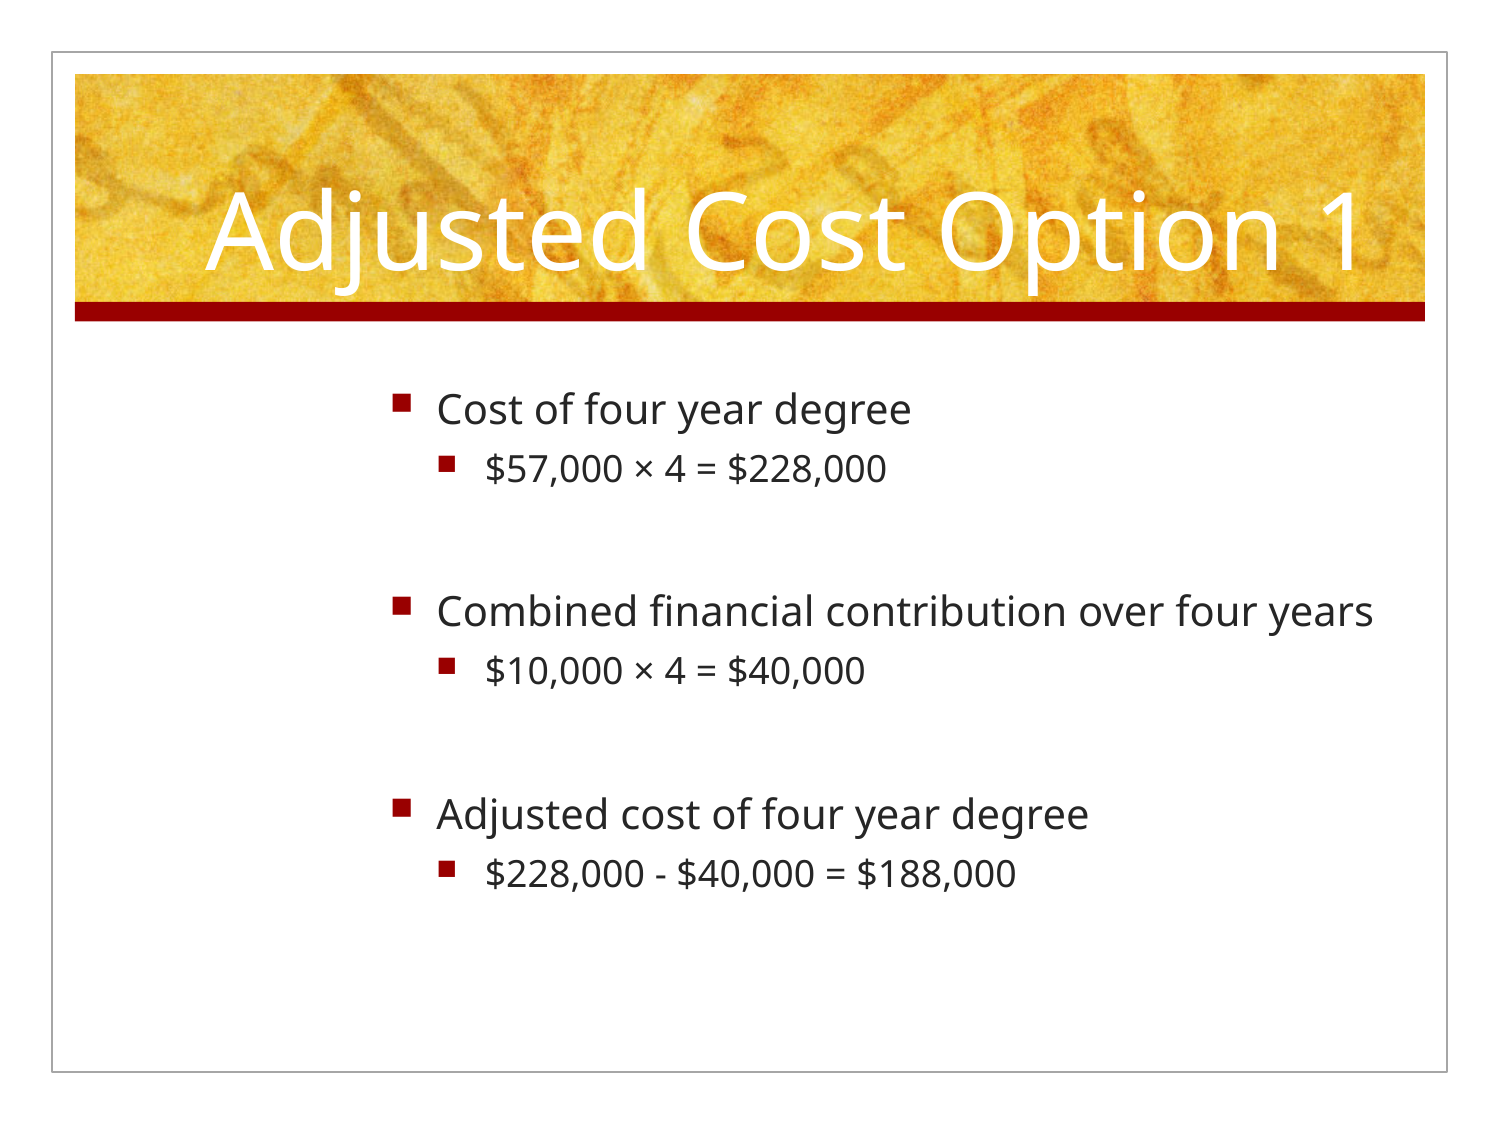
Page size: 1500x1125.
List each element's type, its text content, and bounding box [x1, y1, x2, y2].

list Cost of four year degree $57,000 × 4 = $228,000 Combined financial contribution over four years $10,000 × 4 = $40,000 Adjusted cost of four year degree $228,000 - $40,000 = $188,000 [375, 375, 1392, 1005]
picture [75, 74, 1425, 301]
title Adjusted Cost Option 1 [108, 74, 1392, 292]
